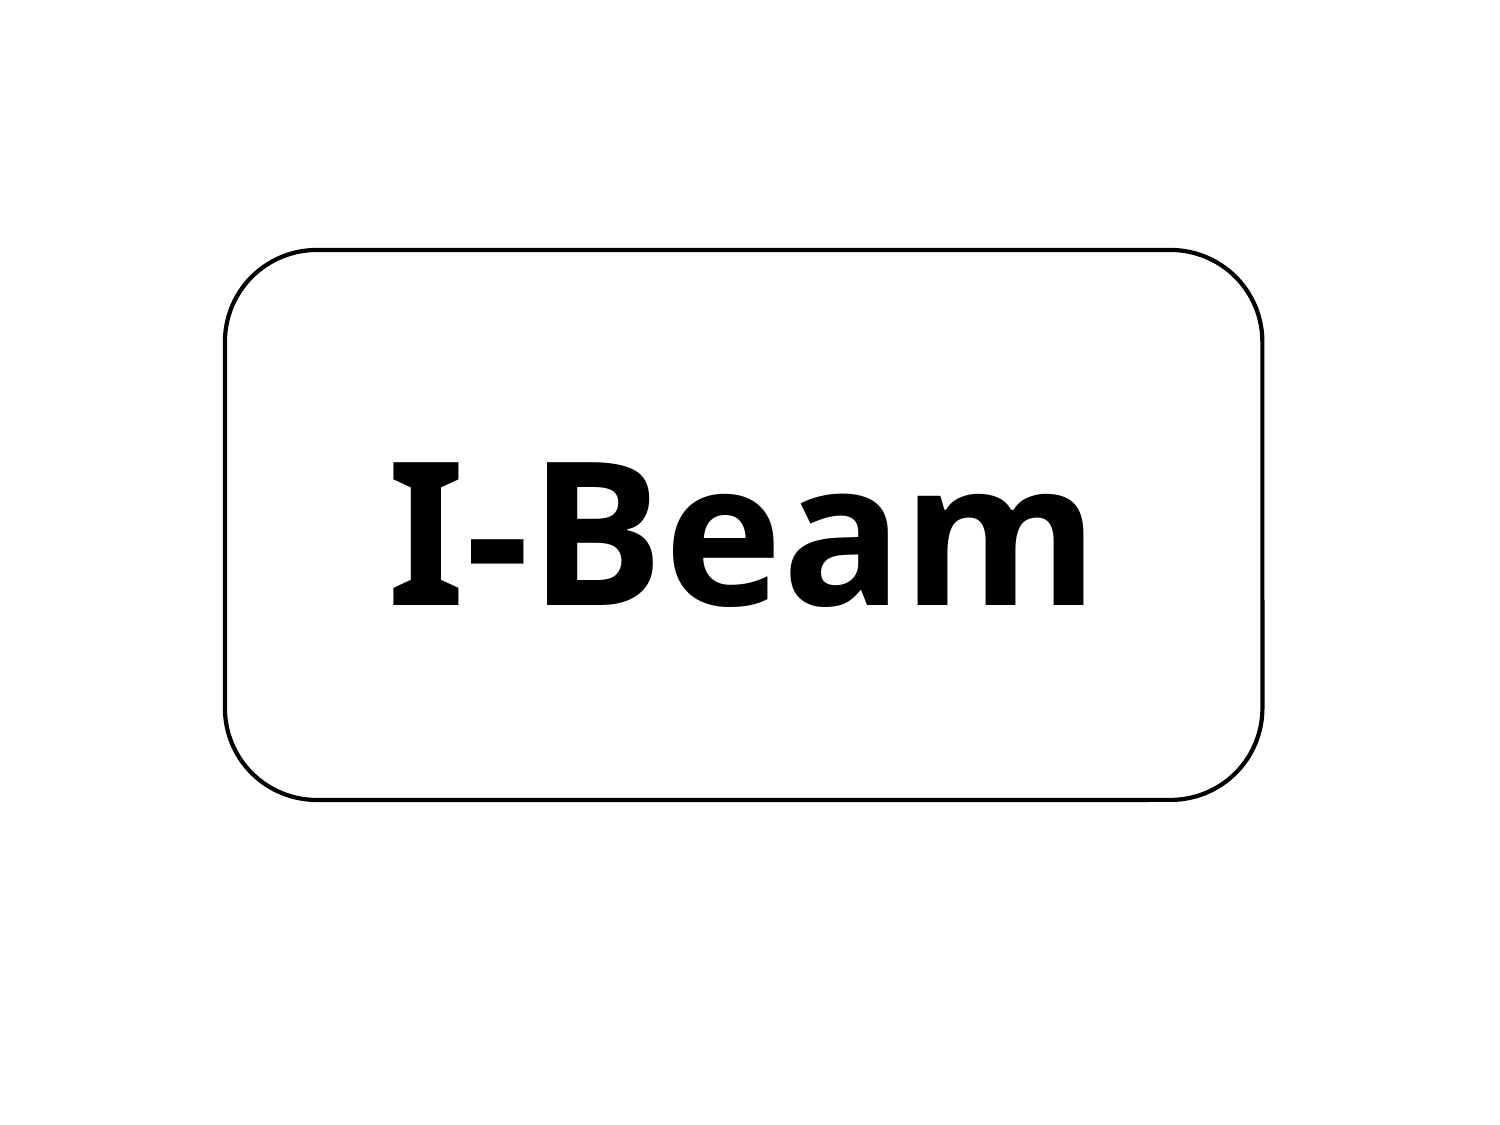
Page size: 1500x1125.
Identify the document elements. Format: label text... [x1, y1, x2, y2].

text_box I-Beam [222, 247, 1265, 803]
